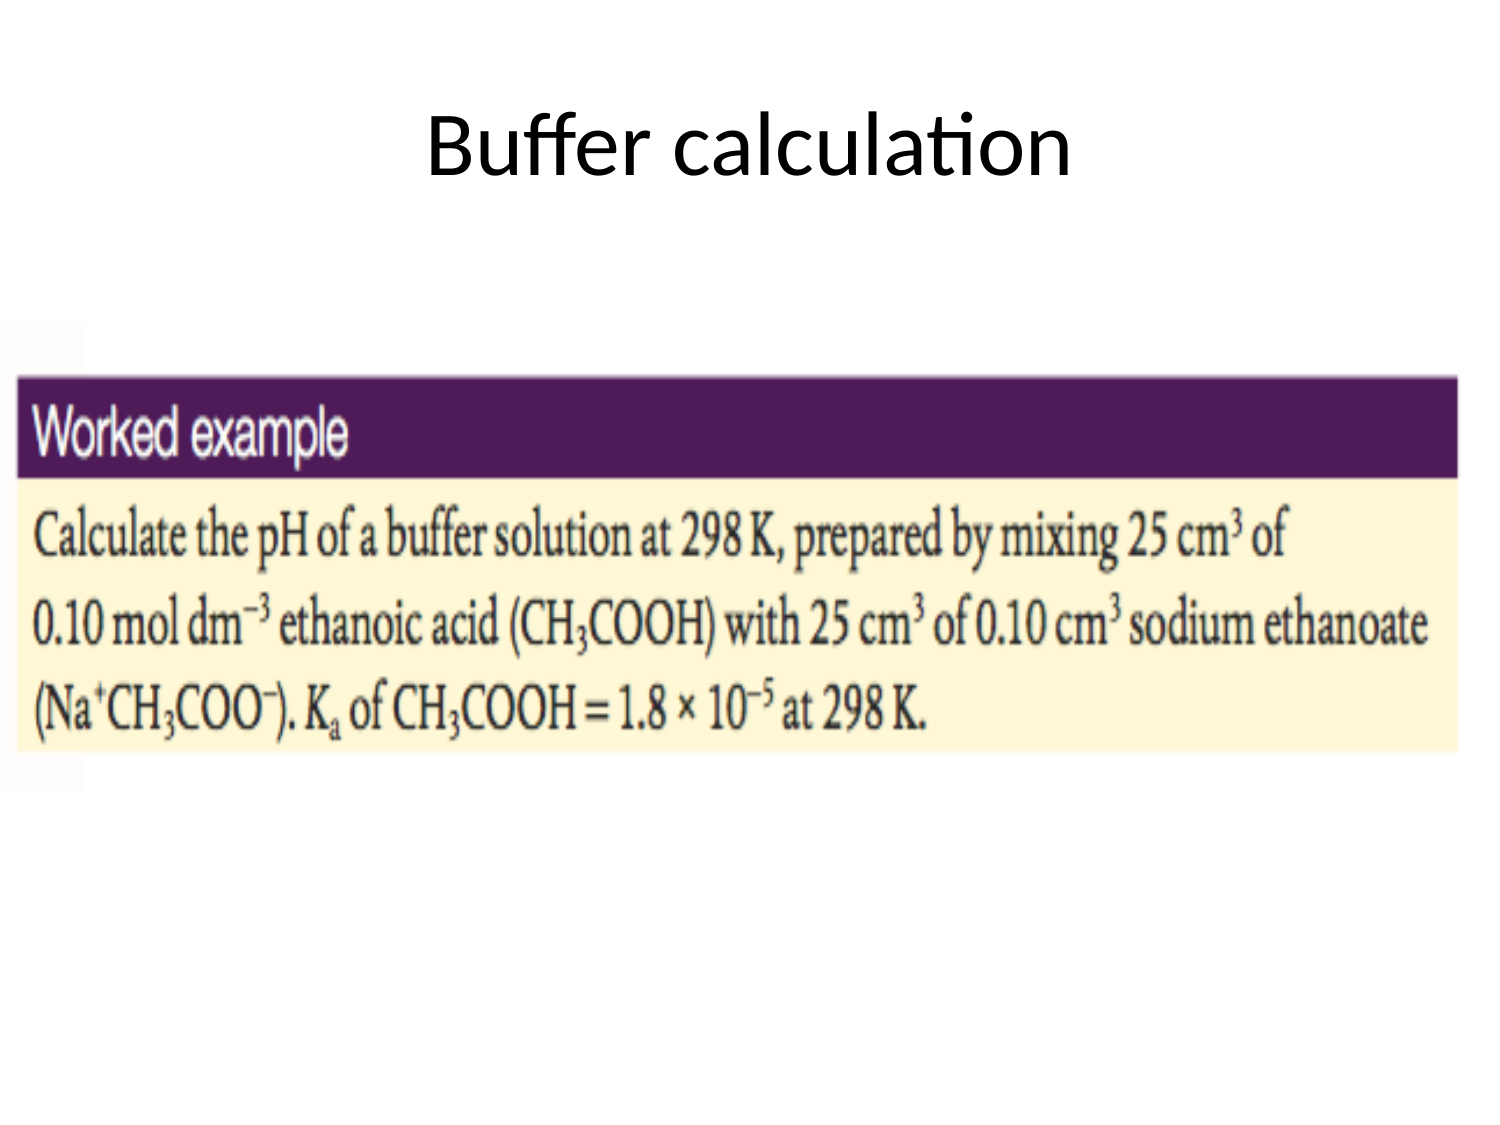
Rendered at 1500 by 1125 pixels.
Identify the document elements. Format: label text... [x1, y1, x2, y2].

title Buffer calculation [75, 45, 1425, 233]
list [0, 321, 1500, 793]
